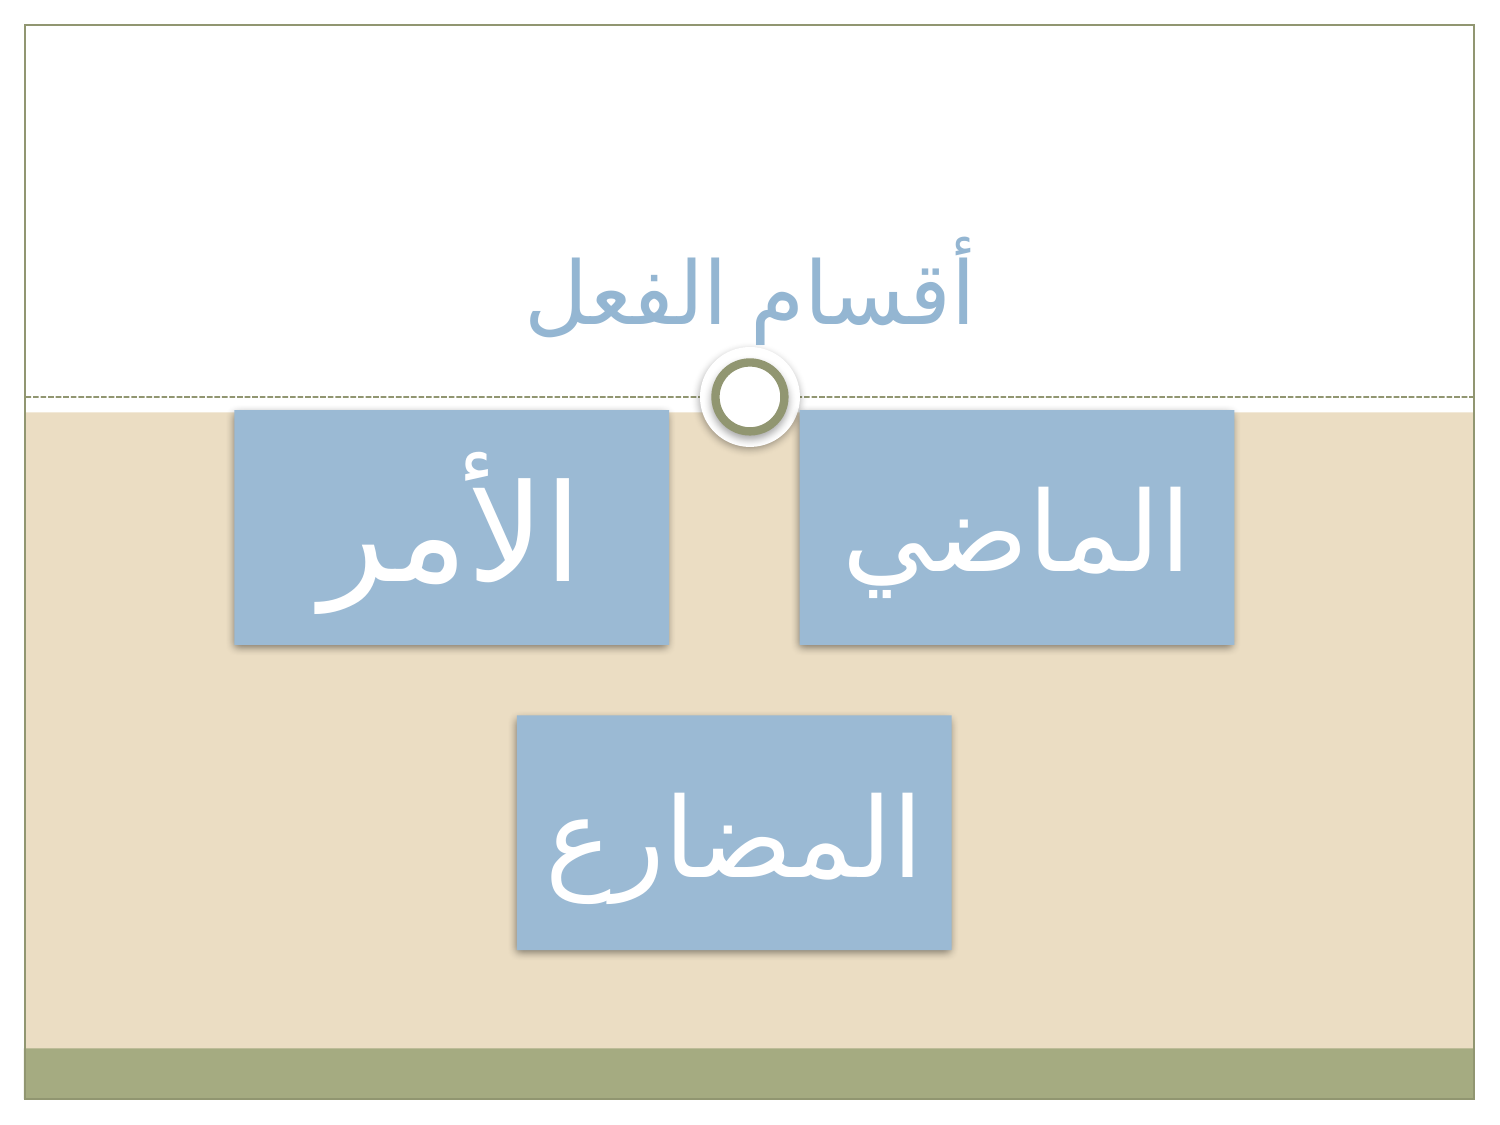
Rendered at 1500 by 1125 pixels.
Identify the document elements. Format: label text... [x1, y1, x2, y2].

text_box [234, 409, 1235, 1078]
title أقسام الفعل [112, 62, 1388, 350]
